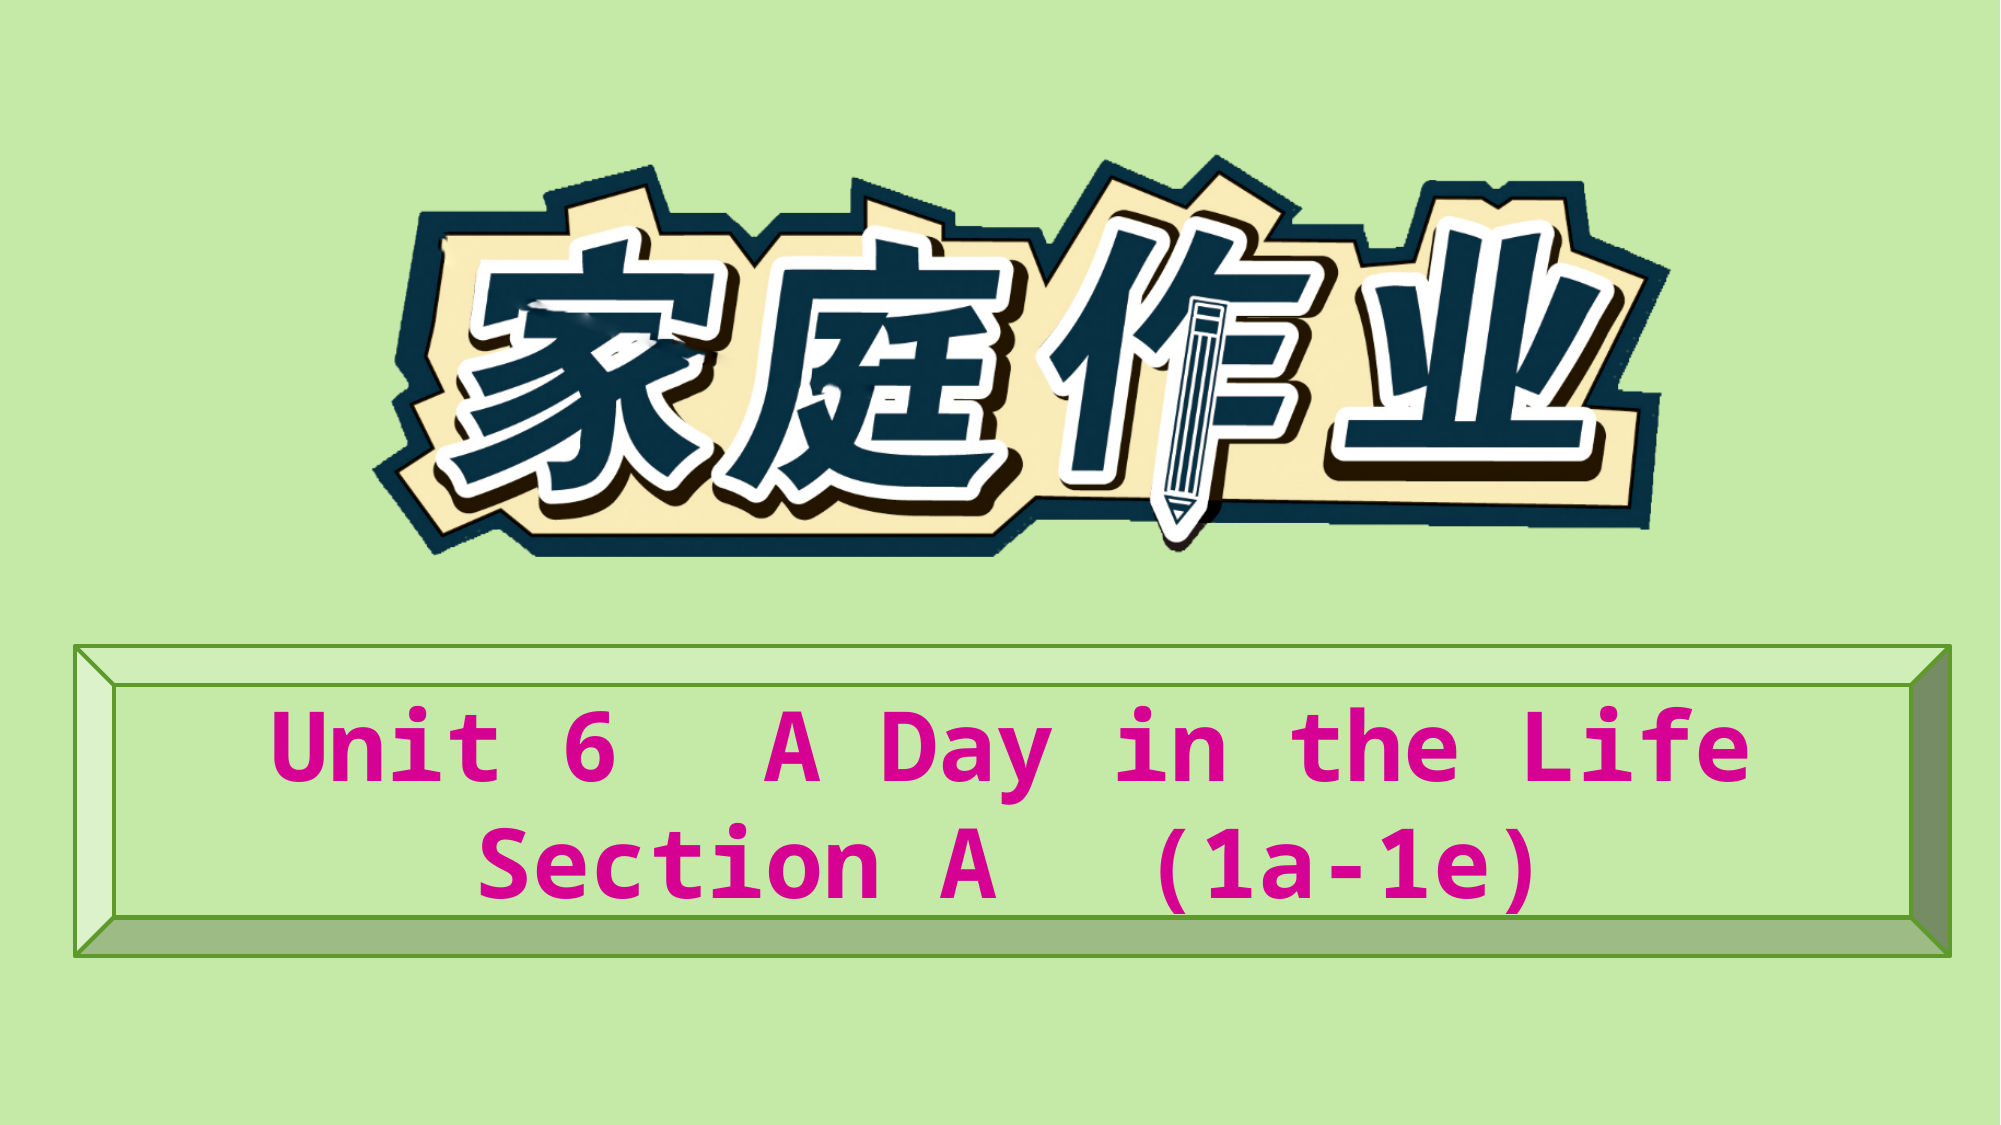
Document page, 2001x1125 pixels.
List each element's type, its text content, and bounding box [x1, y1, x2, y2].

picture [369, 87, 1675, 644]
text_box Unit 6 A Day in the Life Section A (1a-1e) [73, 644, 1952, 958]
